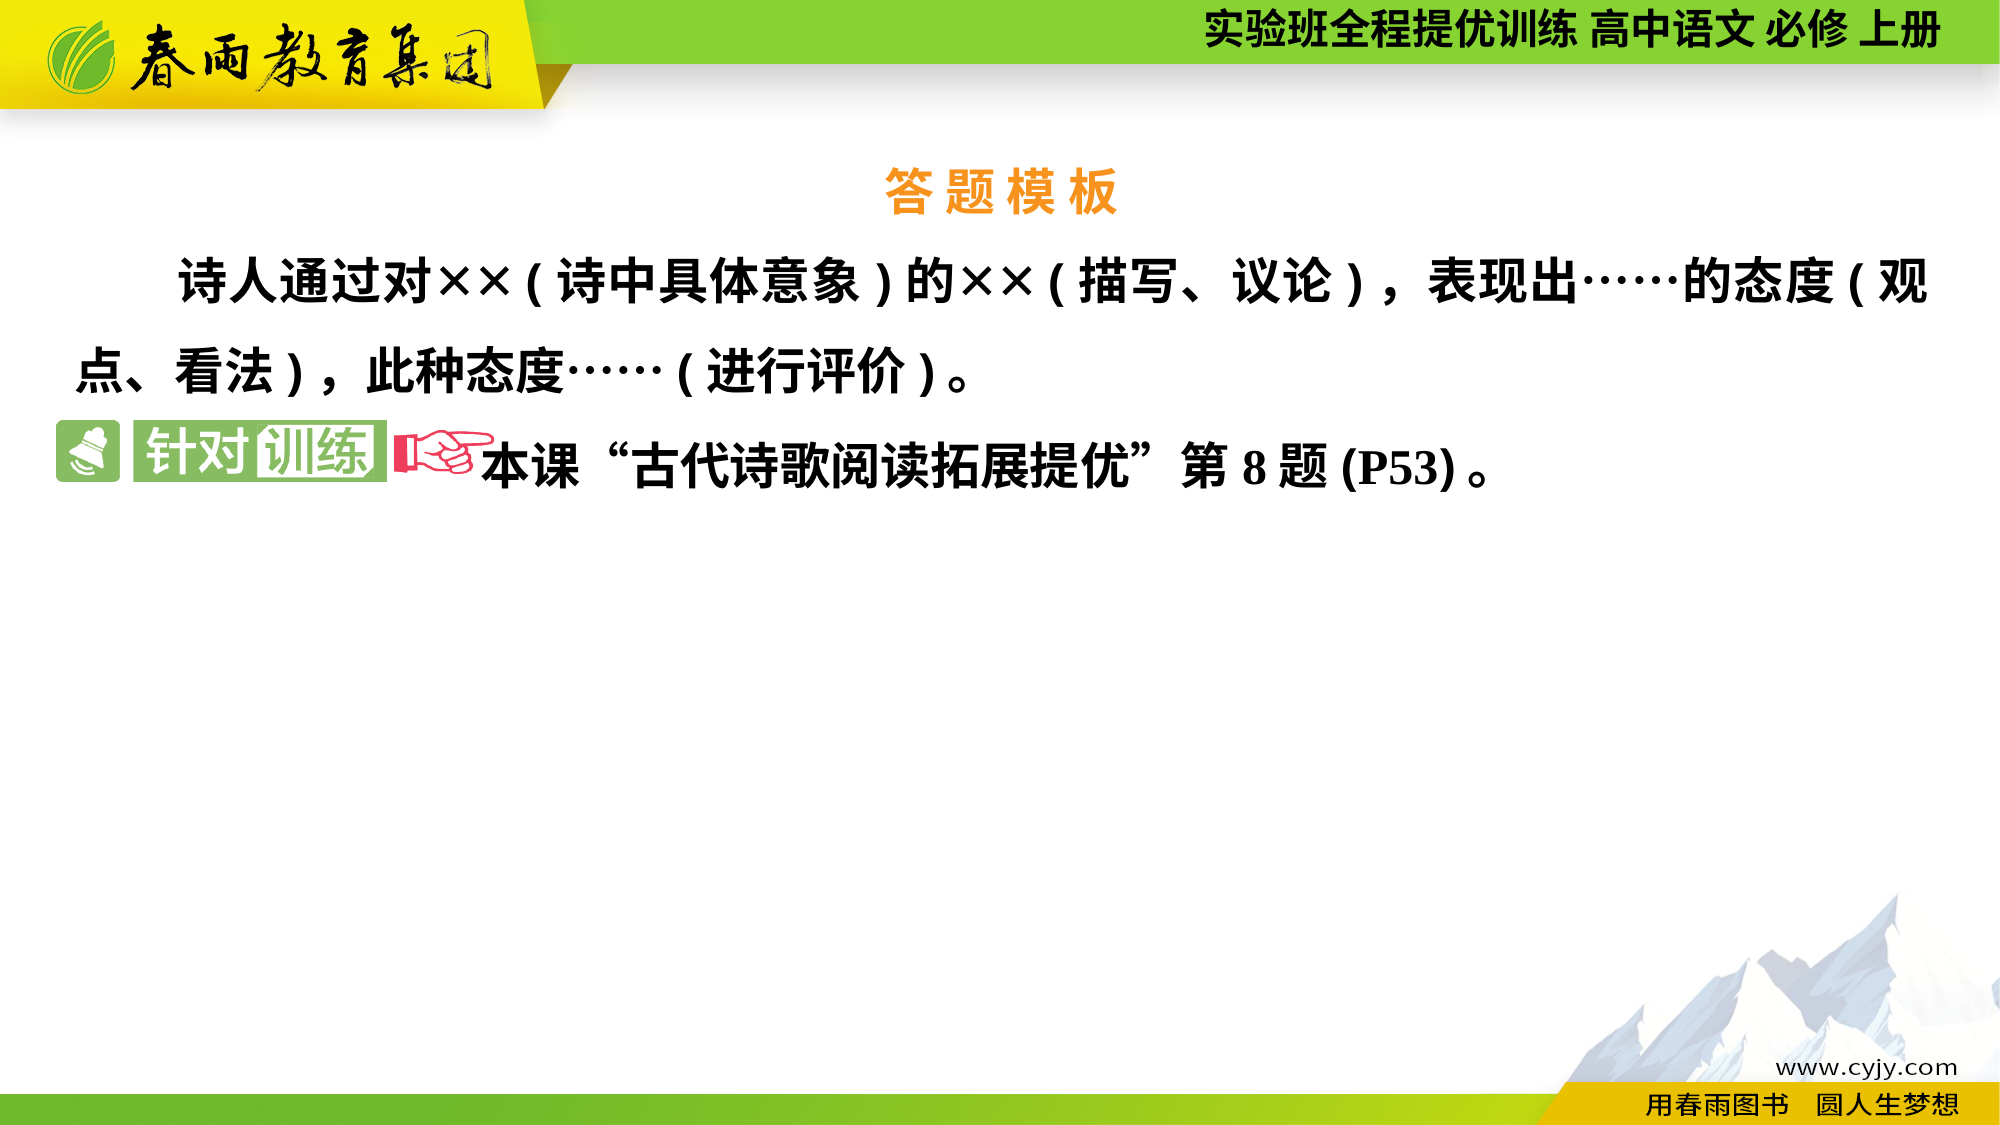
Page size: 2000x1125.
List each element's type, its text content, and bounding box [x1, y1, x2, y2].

text_box 本课“古代诗歌阅读拓展提优”第8题(P53)。 [59, 397, 1944, 503]
picture [0, 0, 2000, 1125]
list 答 题 模 板 诗人通过对✕✕(诗中具体意象)的✕✕(描写、议论)，表现出……的态度(观点、看法)，此种态度……(进行评价)。 [59, 122, 1944, 397]
